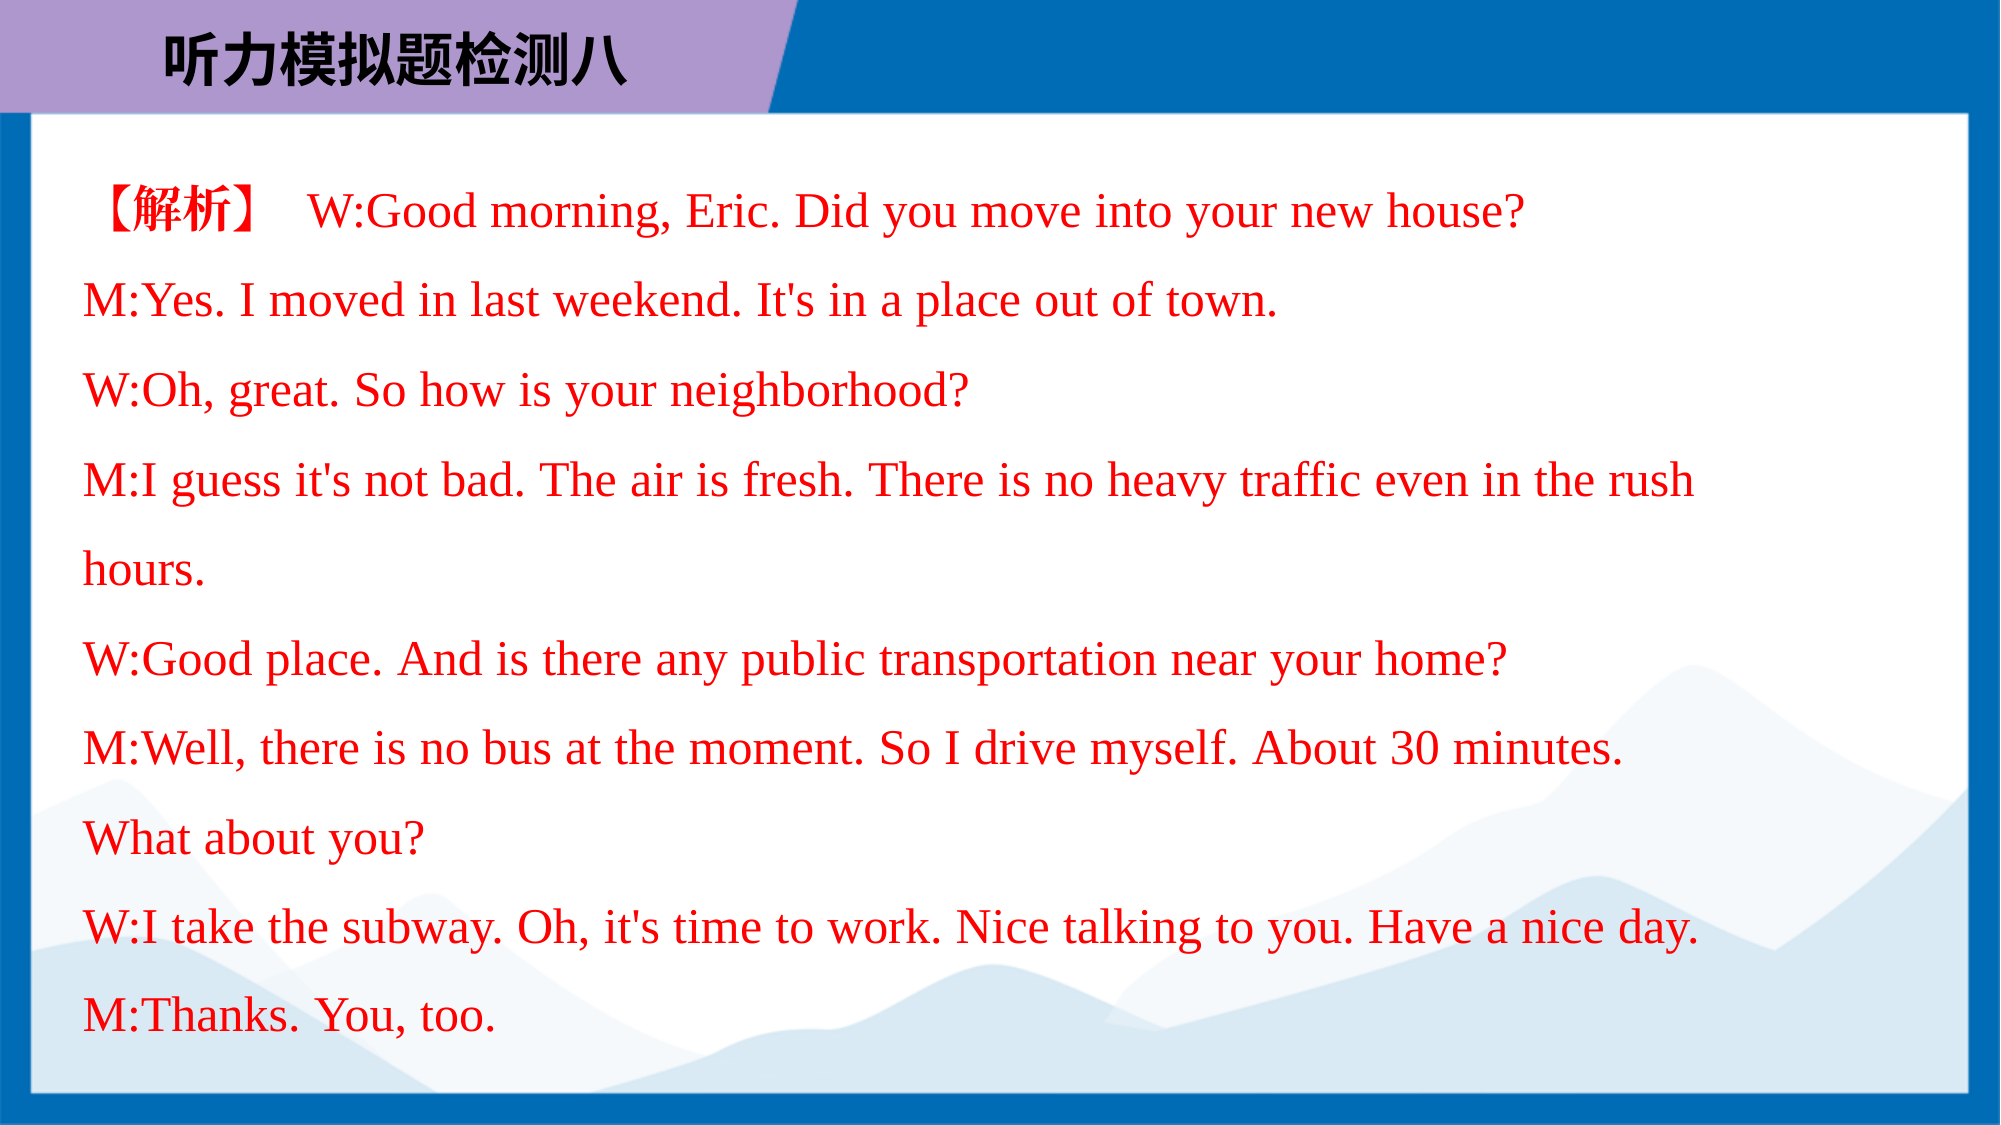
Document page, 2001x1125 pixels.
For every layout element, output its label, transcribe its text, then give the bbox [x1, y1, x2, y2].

picture [0, 0, 2000, 1125]
text_box 【解析】 W:Good morning, Eric. Did you move into your new house? M:Yes. I moved in last weekend. It's in a place out of town. W:Oh, great. So how is your neighborhood? M:I guess it's not bad. The air is fresh. There is no heavy traffic even in the rush hours. W:Good place. And is there any public transportation near your home? M:Well, there is no bus at the moment. So I drive myself. About 30 minutes. What about you? W:I take the subway. Oh, it's time to work. Nice talking to you. Have a nice day. M:Thanks. You, too. [82, 147, 1917, 1032]
